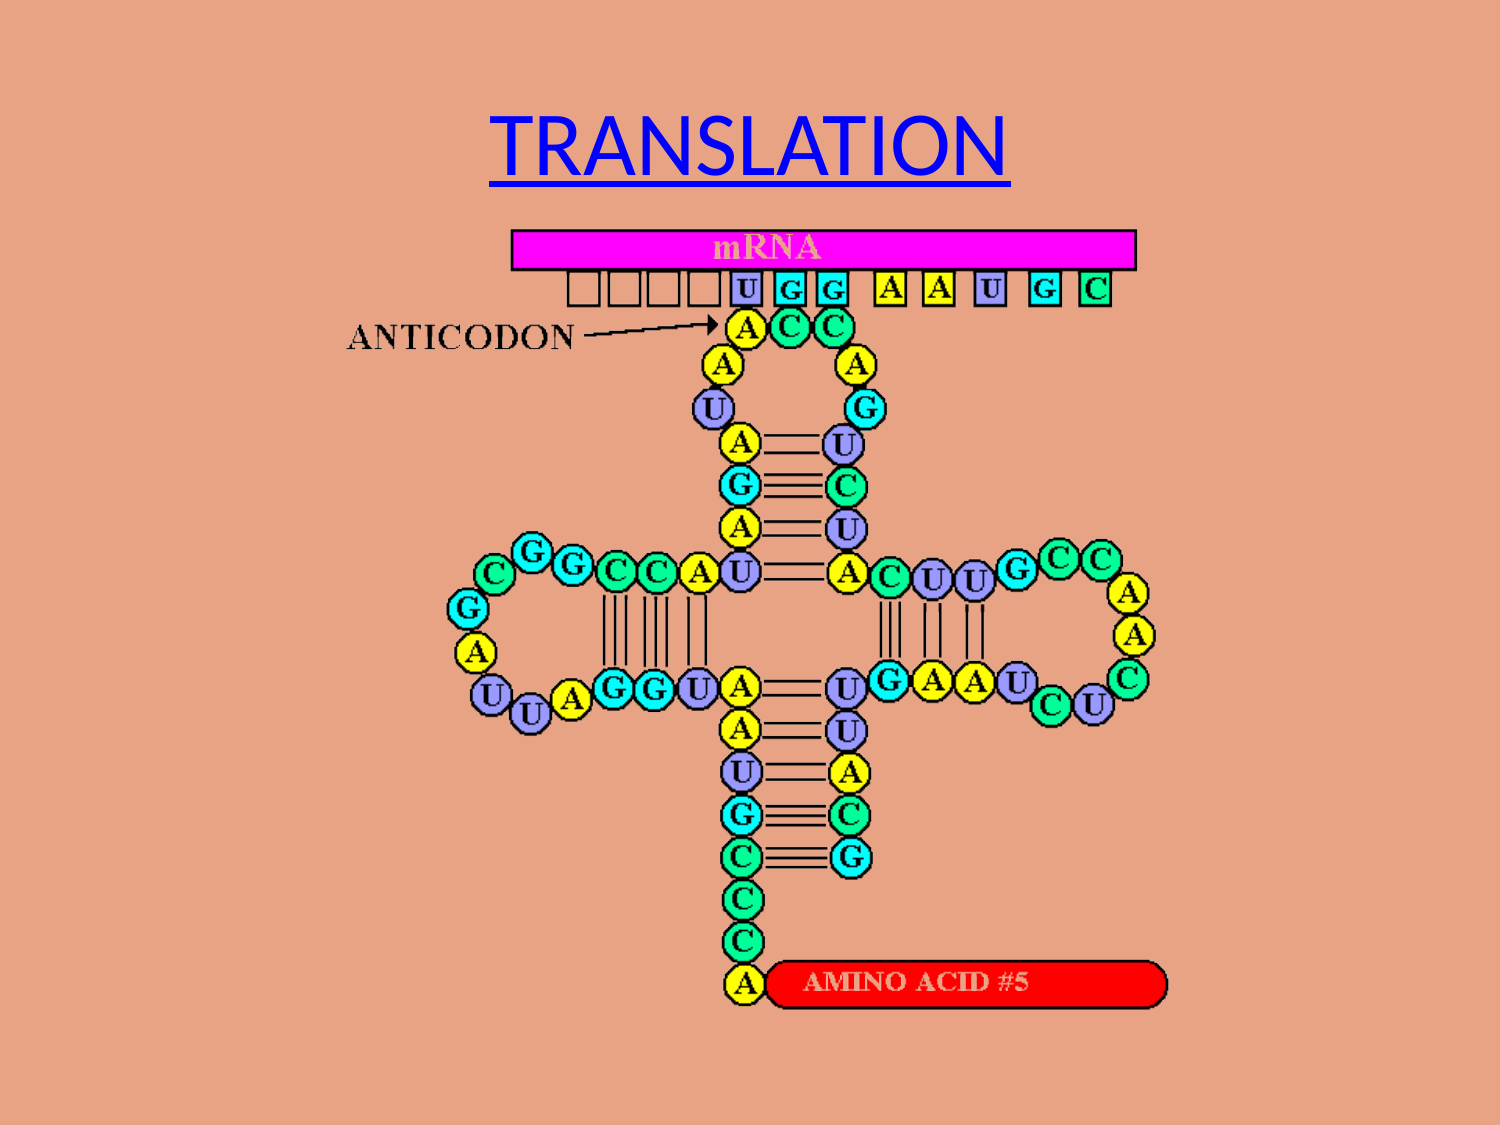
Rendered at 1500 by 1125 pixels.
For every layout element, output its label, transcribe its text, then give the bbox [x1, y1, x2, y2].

picture [337, 212, 1183, 1027]
title TRANSLATION [75, 45, 1425, 233]
